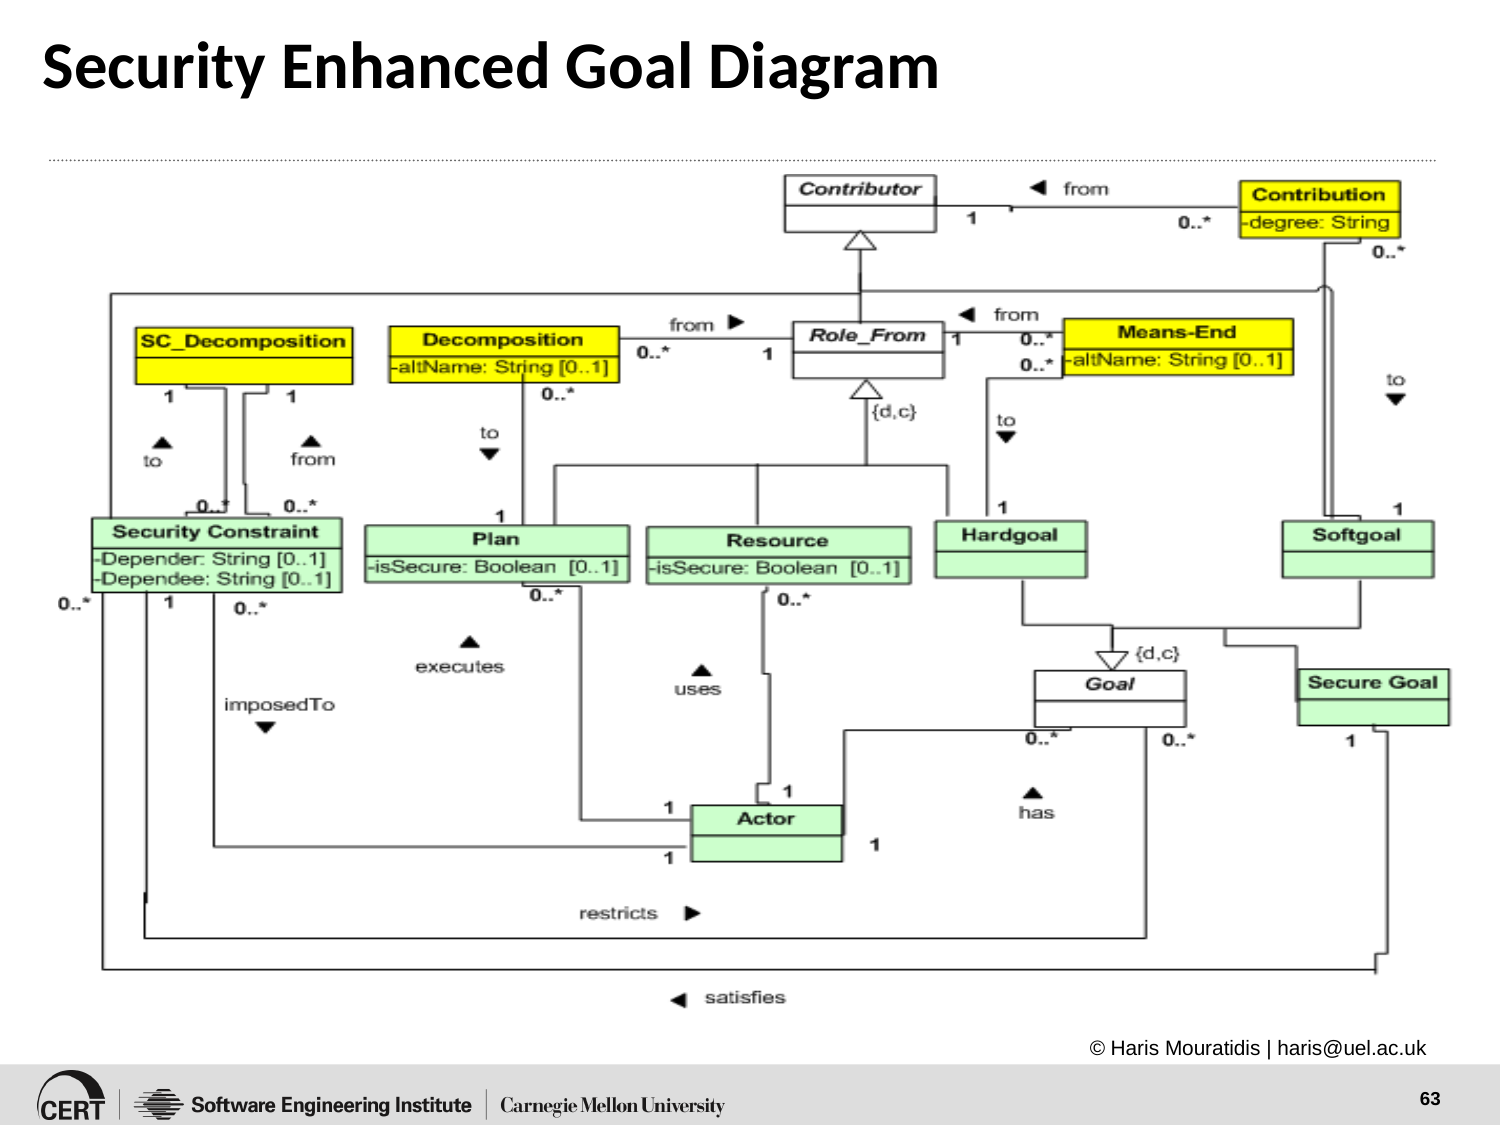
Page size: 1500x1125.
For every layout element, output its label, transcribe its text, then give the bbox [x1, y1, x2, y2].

text_box © Haris Mouratidis | haris@uel.ac.uk [1074, 1027, 1500, 1075]
picture [37, 1069, 725, 1122]
picture [58, 174, 1466, 1013]
title Security Enhanced Goal Diagram [42, 37, 1434, 155]
